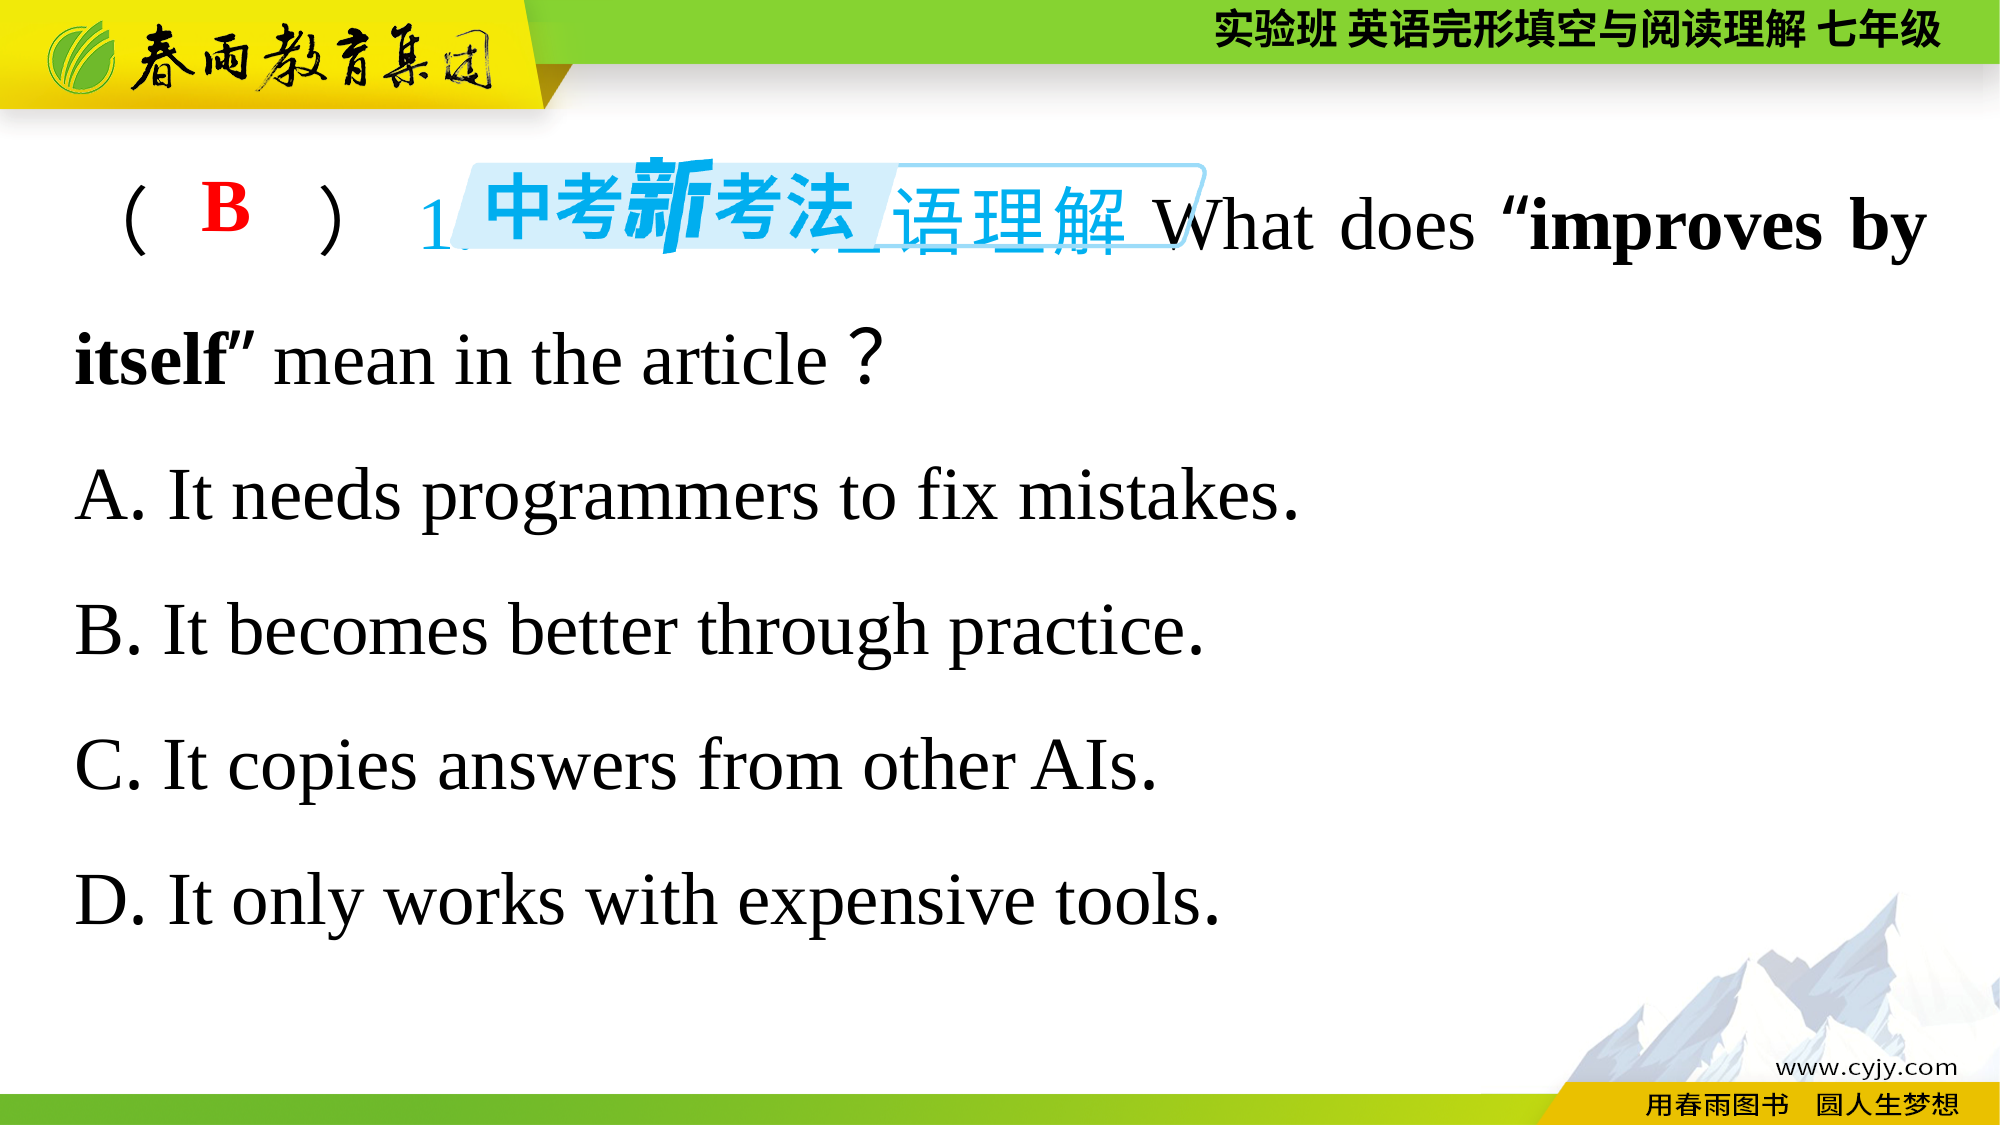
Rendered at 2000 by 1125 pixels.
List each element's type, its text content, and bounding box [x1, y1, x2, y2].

list （ ）1. 短语理解What does “improves by itself” mean in the article？ A. It needs programmers to fix mistakes. B. It becomes better through practice. C. It copies answers from other AIs. D. It only works with expensive tools. [59, 122, 1944, 956]
picture [0, 0, 2000, 1125]
